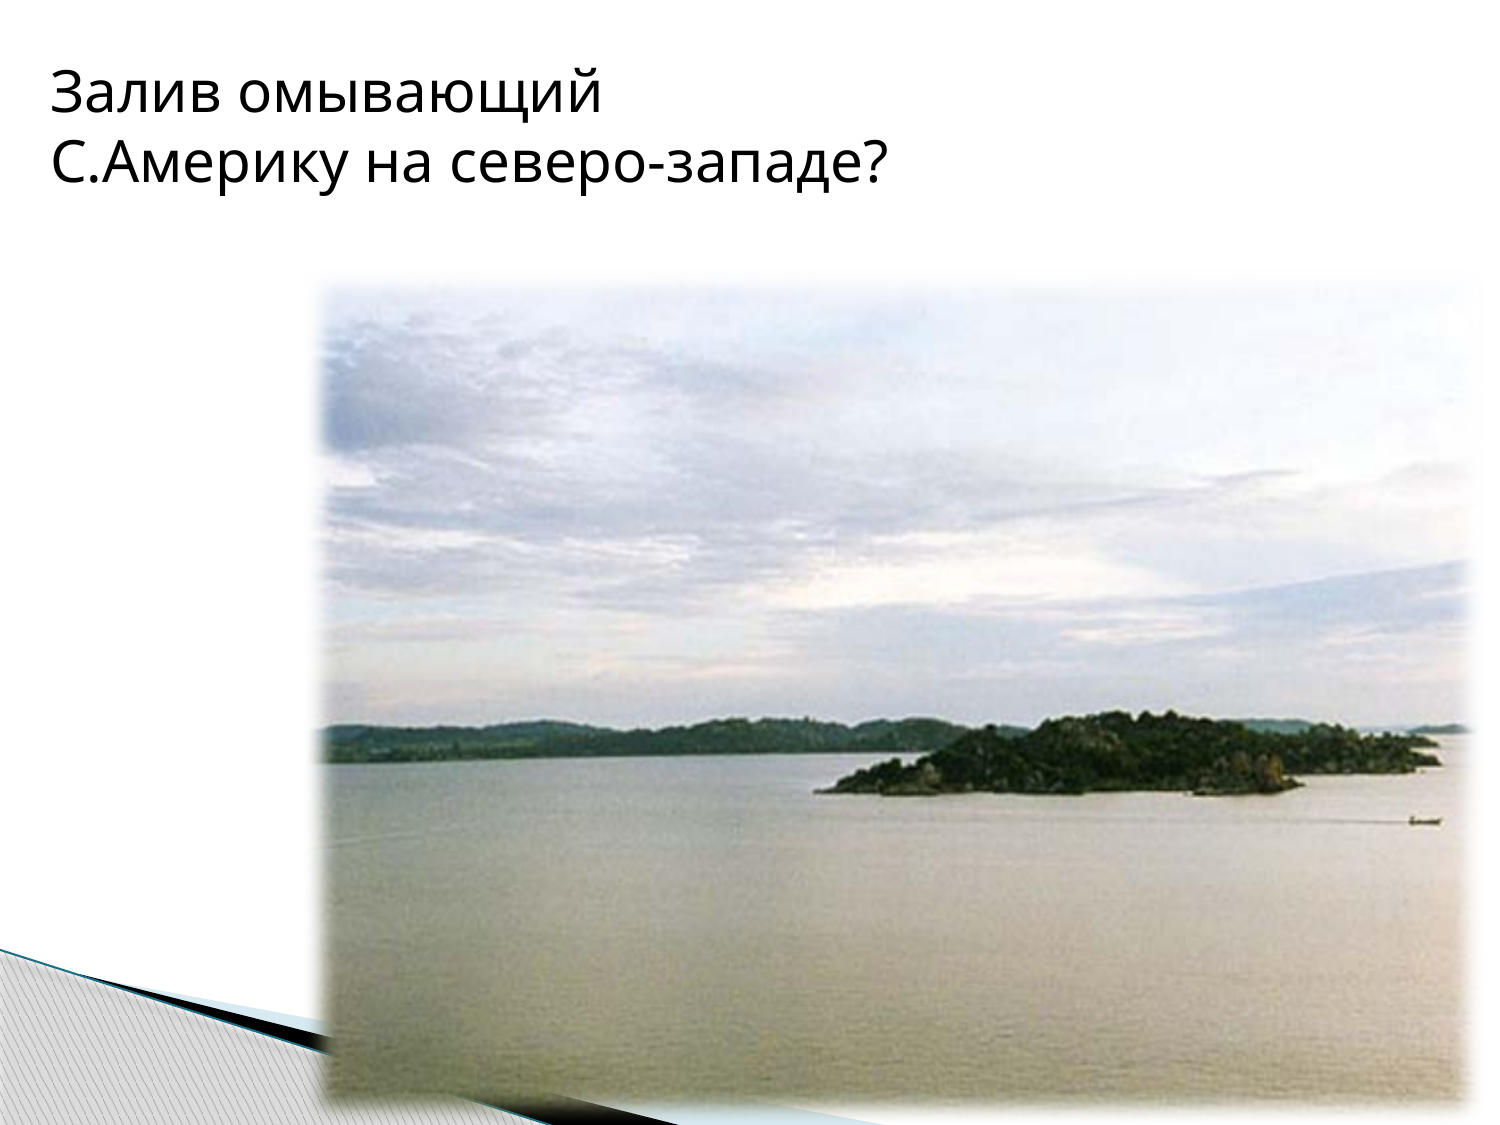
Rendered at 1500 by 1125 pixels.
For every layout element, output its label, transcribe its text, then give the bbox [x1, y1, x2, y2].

text_box Залив омывающий С.Америку на северо-западе? [35, 46, 926, 202]
picture [304, 269, 1485, 1125]
